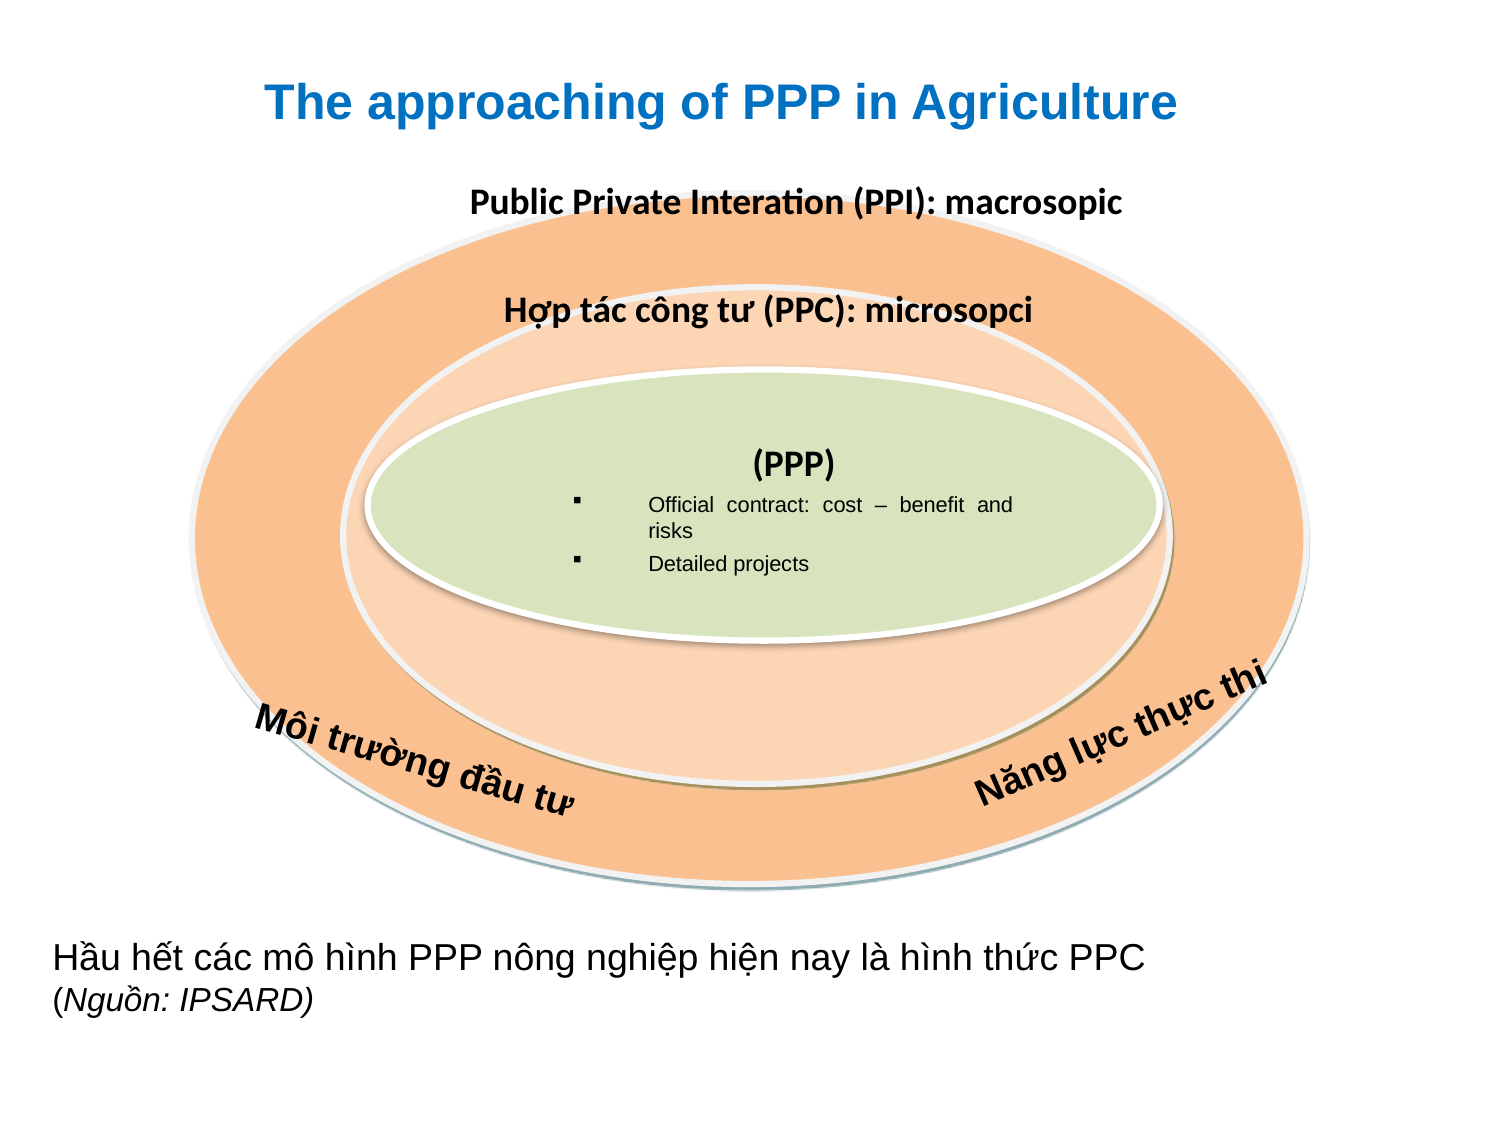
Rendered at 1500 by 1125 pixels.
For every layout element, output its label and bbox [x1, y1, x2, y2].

text_box [37, 62, 1476, 1051]
